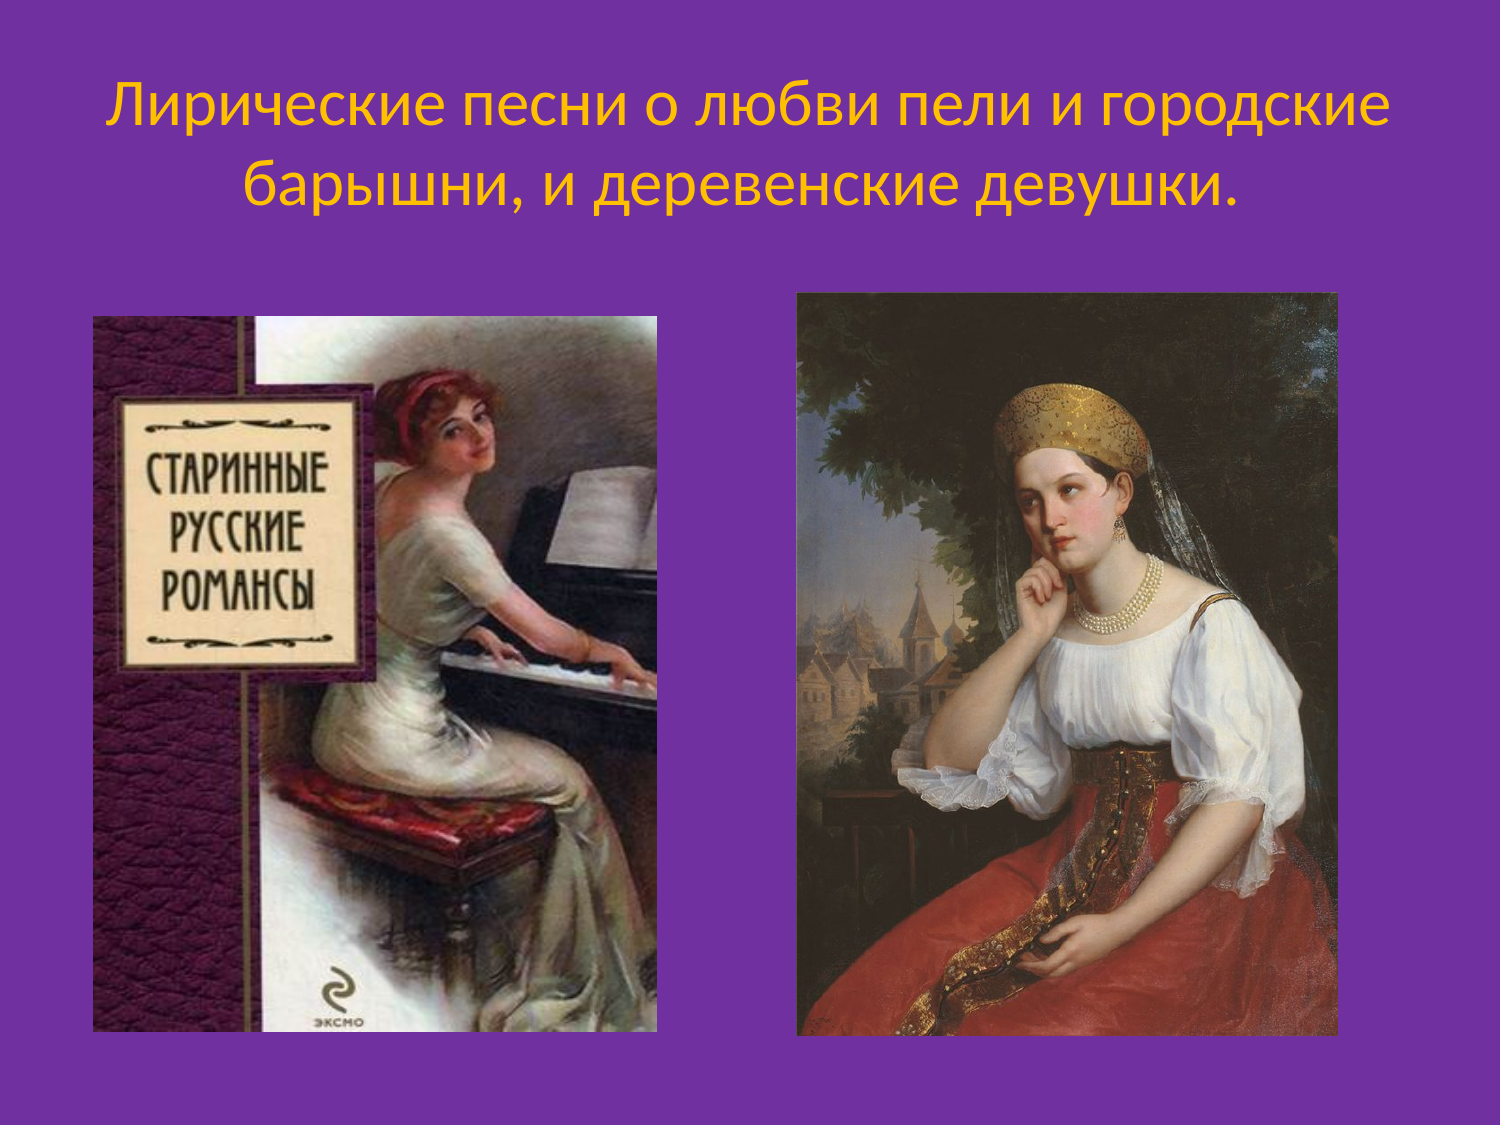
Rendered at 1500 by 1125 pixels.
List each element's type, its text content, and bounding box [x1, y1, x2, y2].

picture [93, 316, 657, 1032]
title Лирические песни о любви пели и городские барышни, и деревенские девушки. [75, 45, 1425, 233]
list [796, 292, 1338, 1036]
